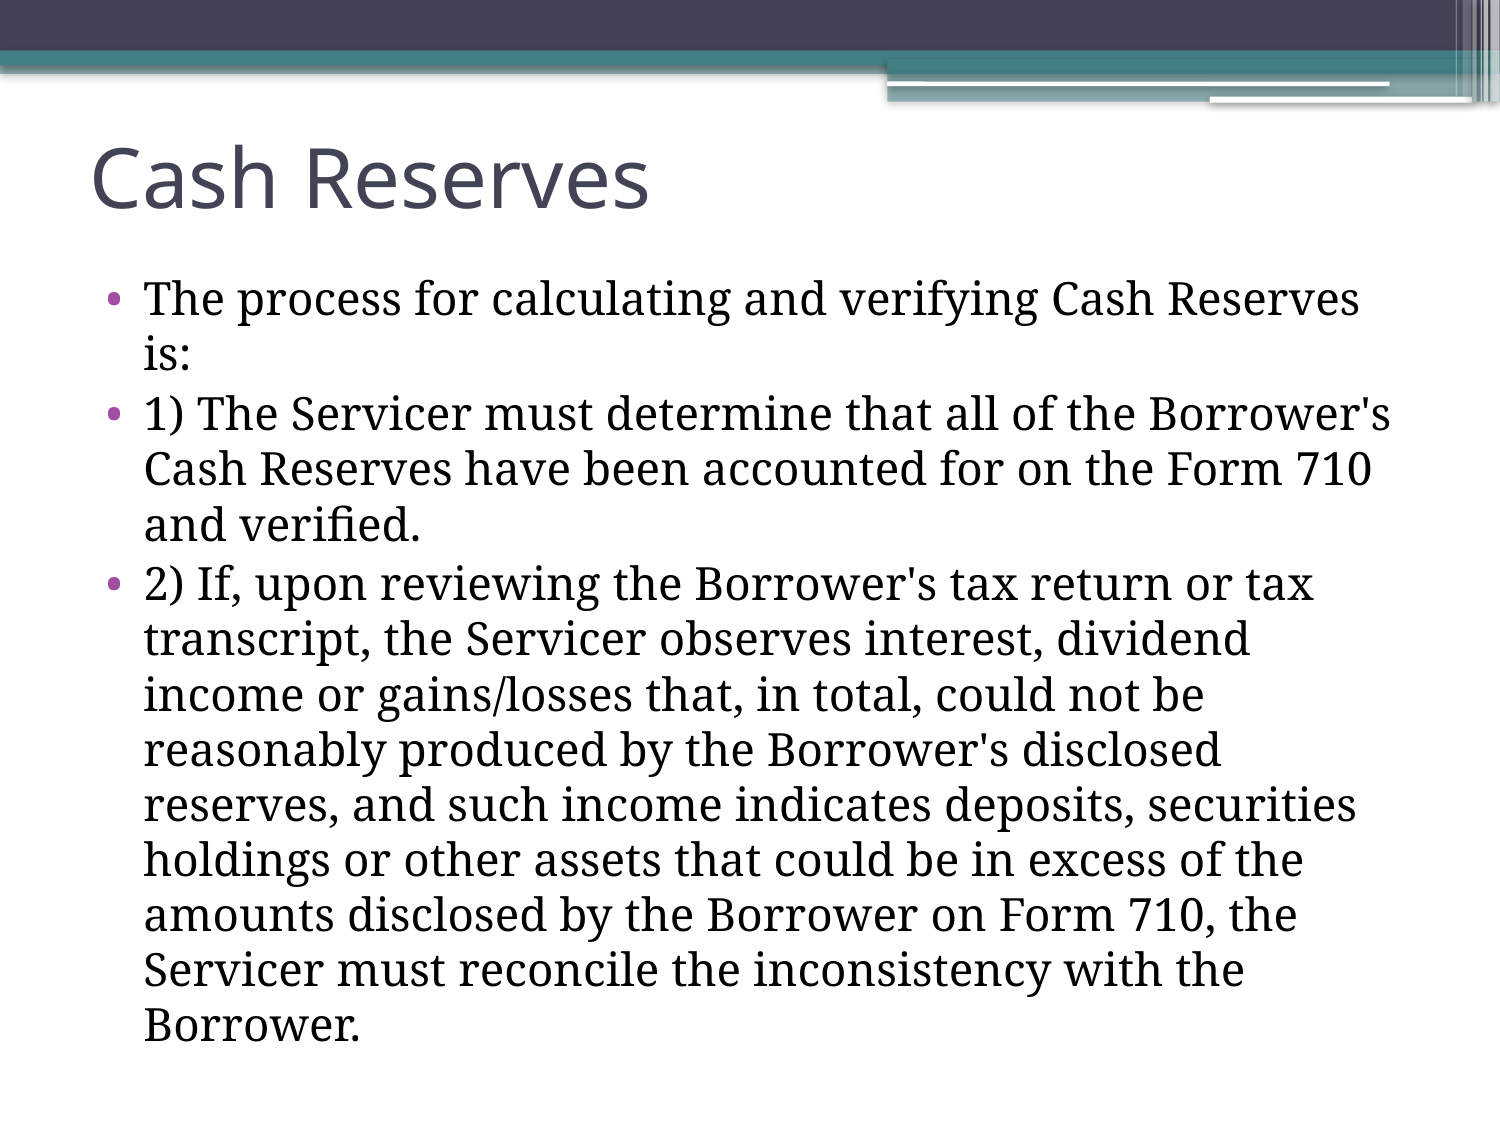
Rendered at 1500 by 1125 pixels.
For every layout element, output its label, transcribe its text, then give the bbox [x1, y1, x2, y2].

list The process for calculating and verifying Cash Reserves is: 1) The Servicer must determine that all of the Borrower's Cash Reserves have been accounted for on the Form 710 and verified. 2) If, upon reviewing the Borrower's tax return or tax transcript, the Servicer observes interest, dividend income or gains/losses that, in total, could not be reasonably produced by the Borrower's disclosed reserves, and such income indicates deposits, securities holdings or other assets that could be in excess of the amounts disclosed by the Borrower on Form 710, the Servicer must reconcile the inconsistency with the Borrower. [75, 262, 1425, 1063]
title Cash Reserves [75, 87, 1425, 262]
